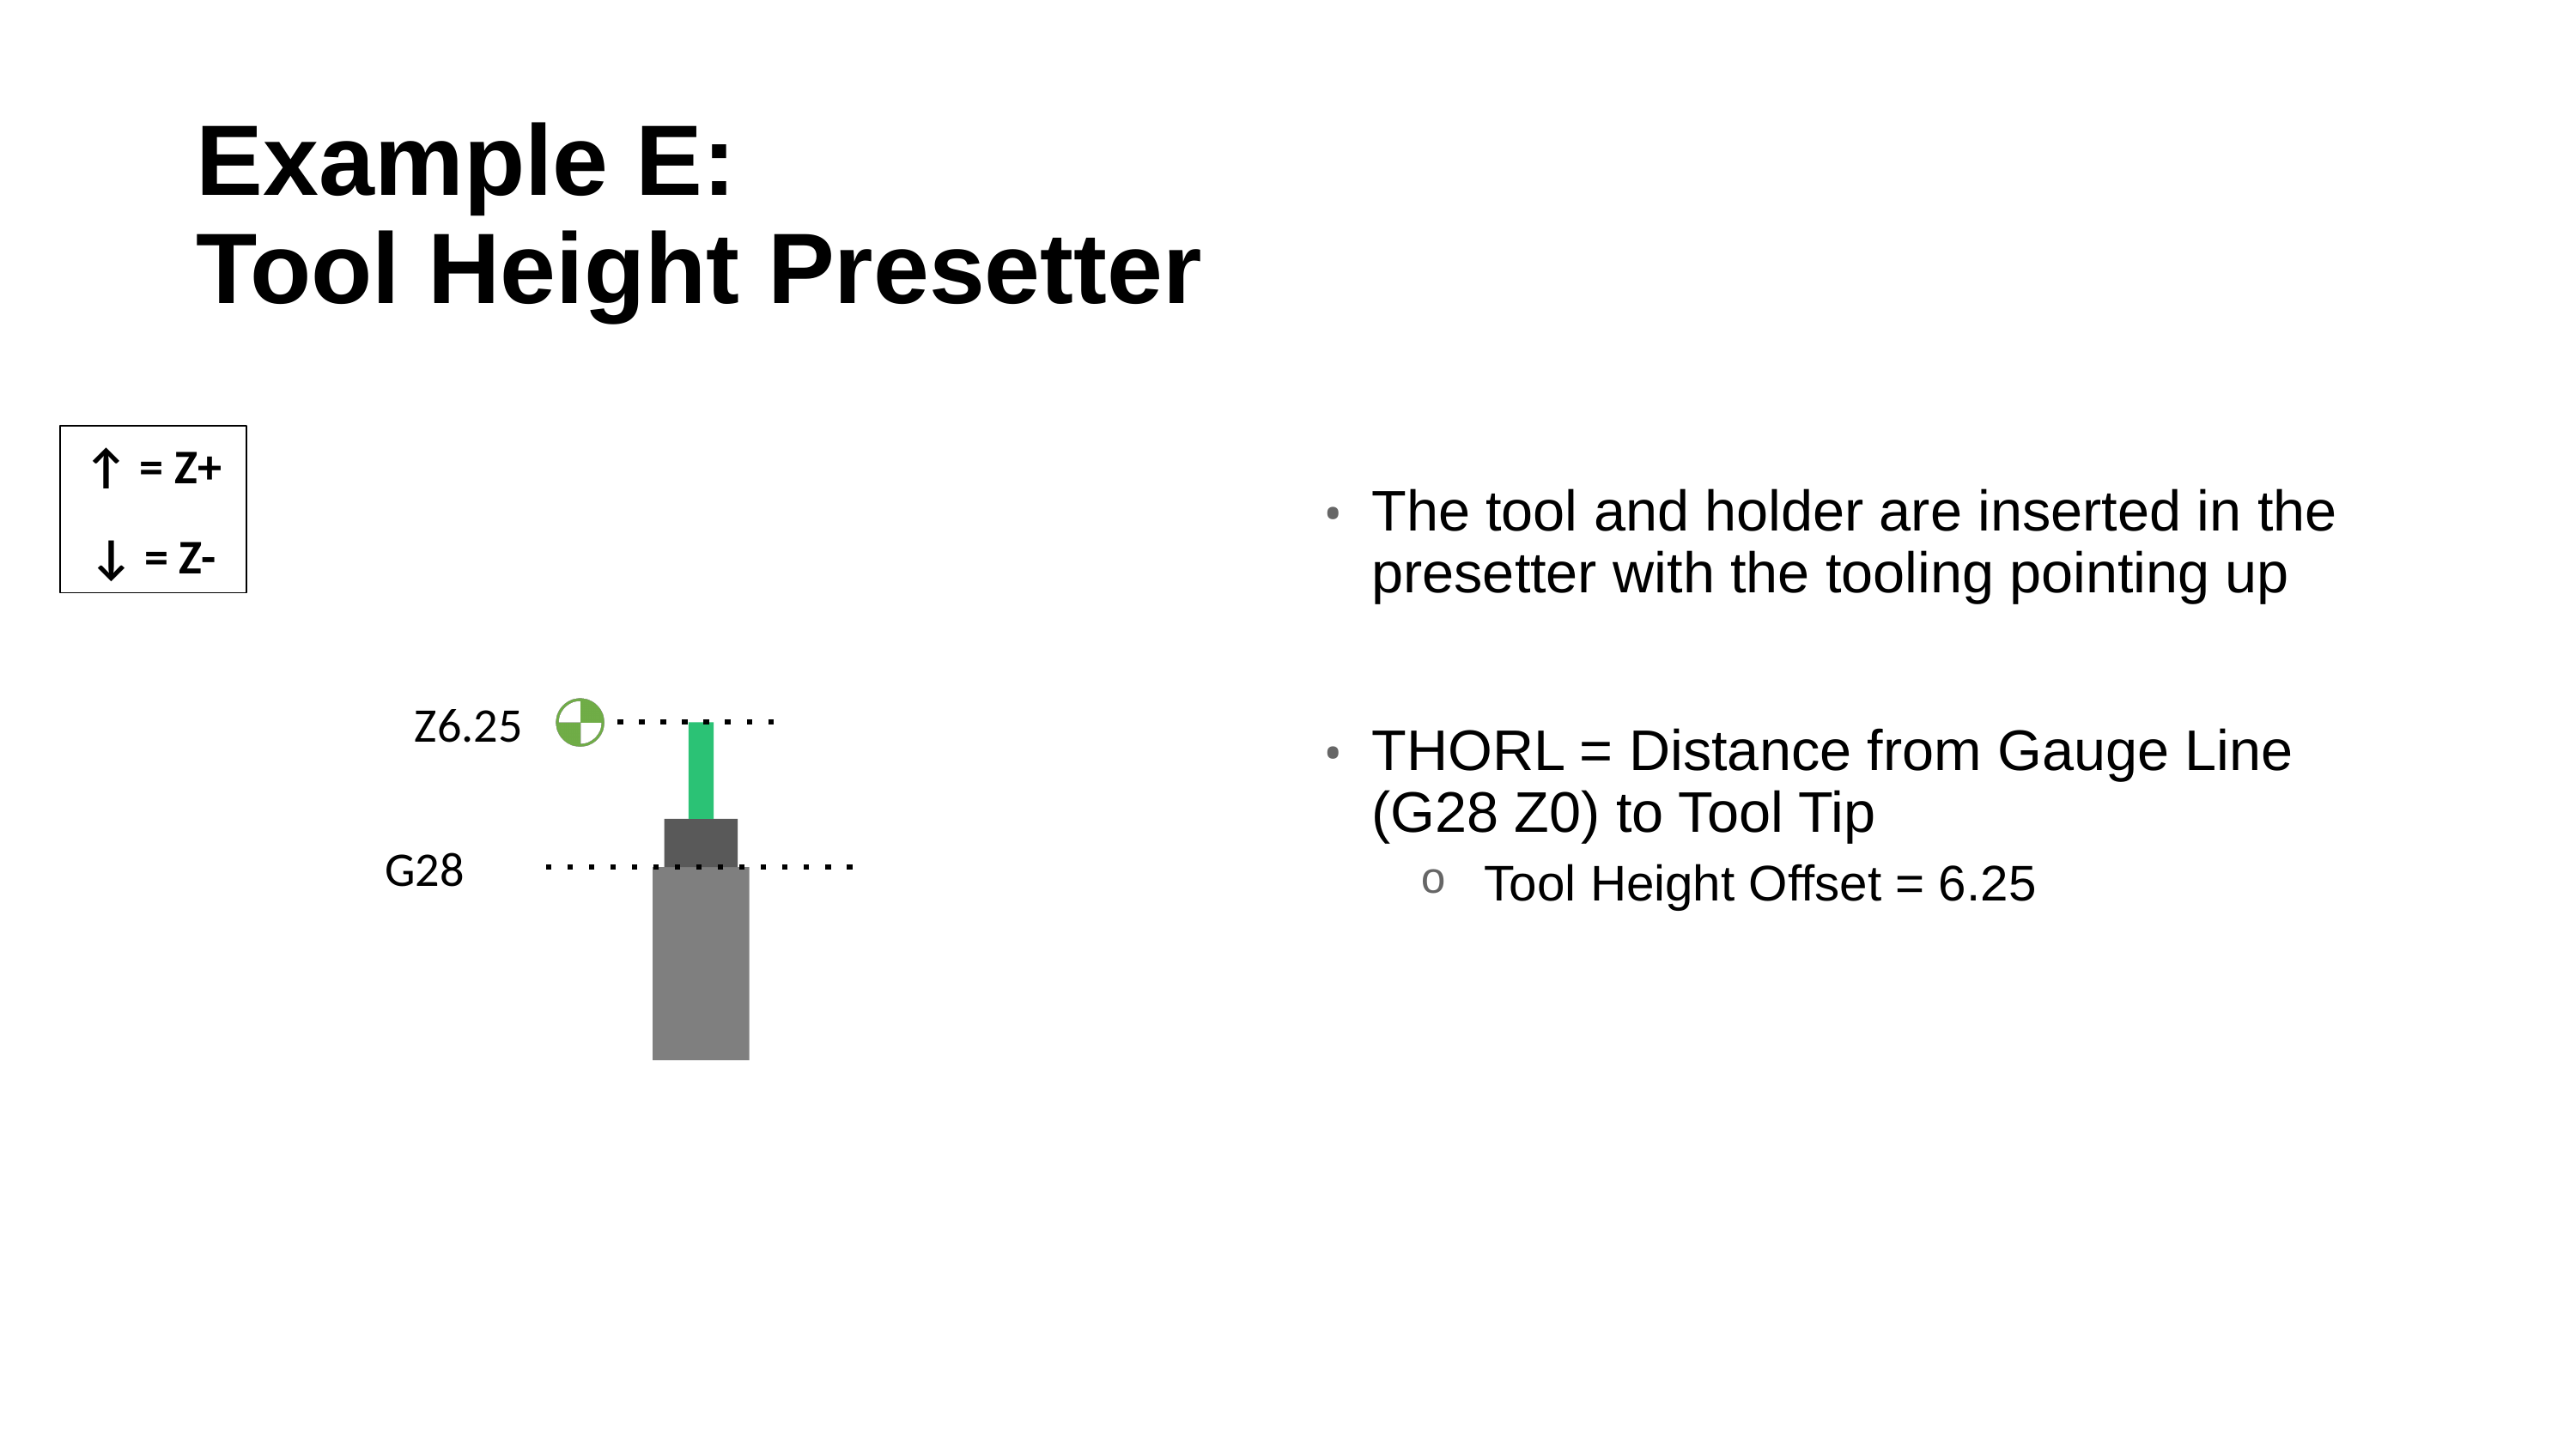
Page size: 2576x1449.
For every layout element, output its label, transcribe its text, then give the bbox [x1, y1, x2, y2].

text_box G28 Z0 [350, 828, 556, 906]
picture [555, 697, 605, 747]
text_box Z6.25 [385, 684, 553, 762]
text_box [652, 874, 750, 1061]
text_box ↑ = Z+ ↓ = Z- [59, 425, 247, 593]
title Example E: Tool Height Presetter [177, 76, 2399, 357]
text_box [652, 729, 750, 866]
list The tool and holder are inserted in the presetter with the tooling pointing up THORL = Distance from Gauge Line (G28 Z0) to Tool Tip Tool Height Offset = 6.25” [1303, 376, 2399, 1296]
